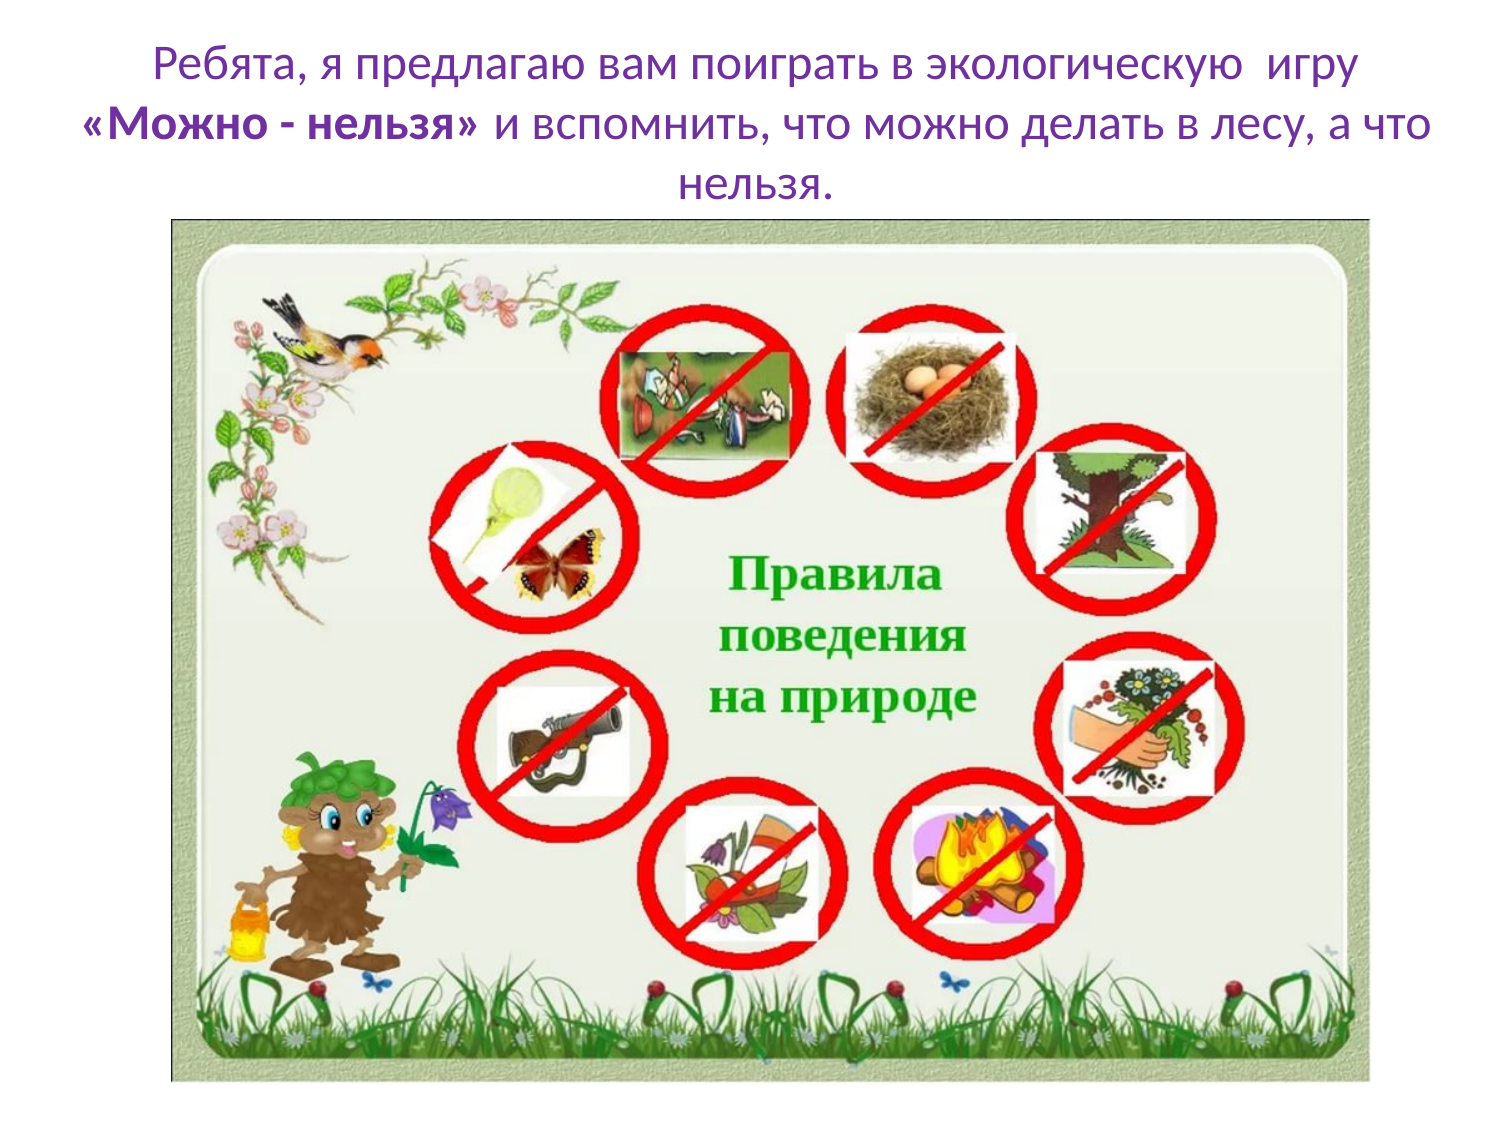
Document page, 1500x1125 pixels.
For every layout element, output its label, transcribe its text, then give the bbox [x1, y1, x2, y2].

title Ребята, я предлагаю вам поиграть в экологическую игру «Можно - нельзя» и вспомнить, что можно делать в лесу, а что нельзя. [41, 30, 1471, 209]
picture [170, 219, 1371, 1083]
